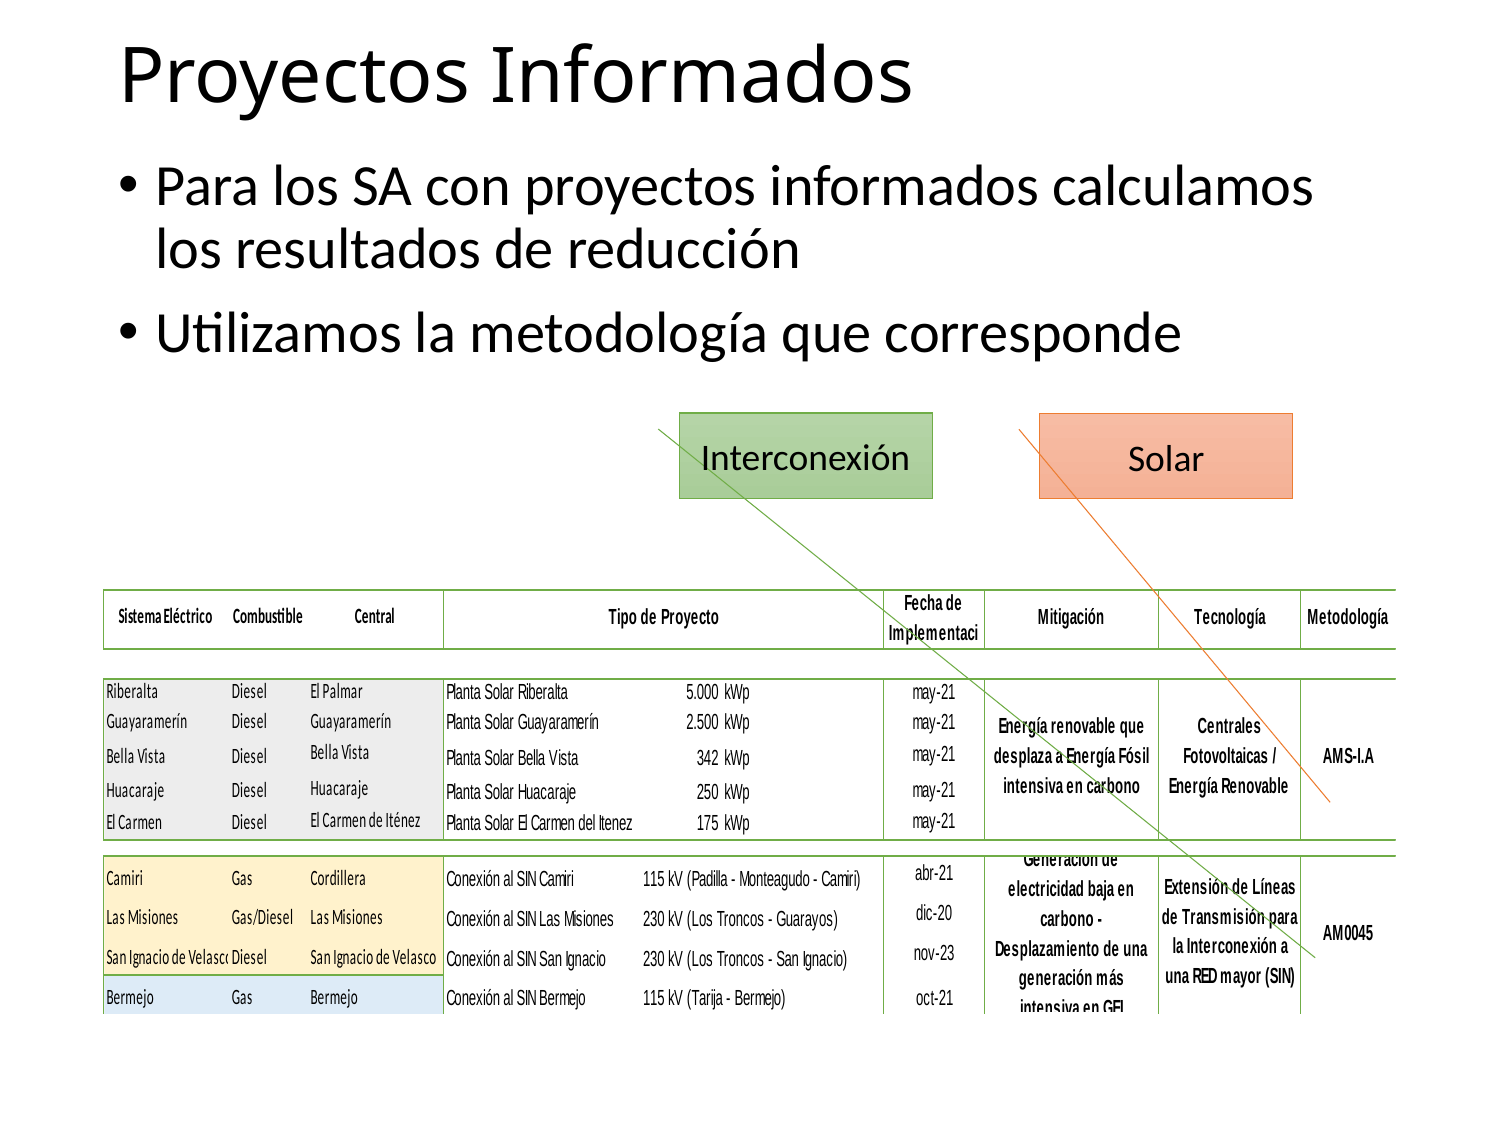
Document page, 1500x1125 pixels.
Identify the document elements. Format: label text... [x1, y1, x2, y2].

text_box Solar [1018, 413, 1293, 588]
text_box Interconexión [657, 412, 933, 588]
picture [103, 588, 1397, 1016]
list Para los SA con proyectos informados calculamos los resultados de reducción Utilizamos la metodología que corresponde [103, 147, 1397, 386]
title Proyectos Informados [103, 27, 1397, 127]
